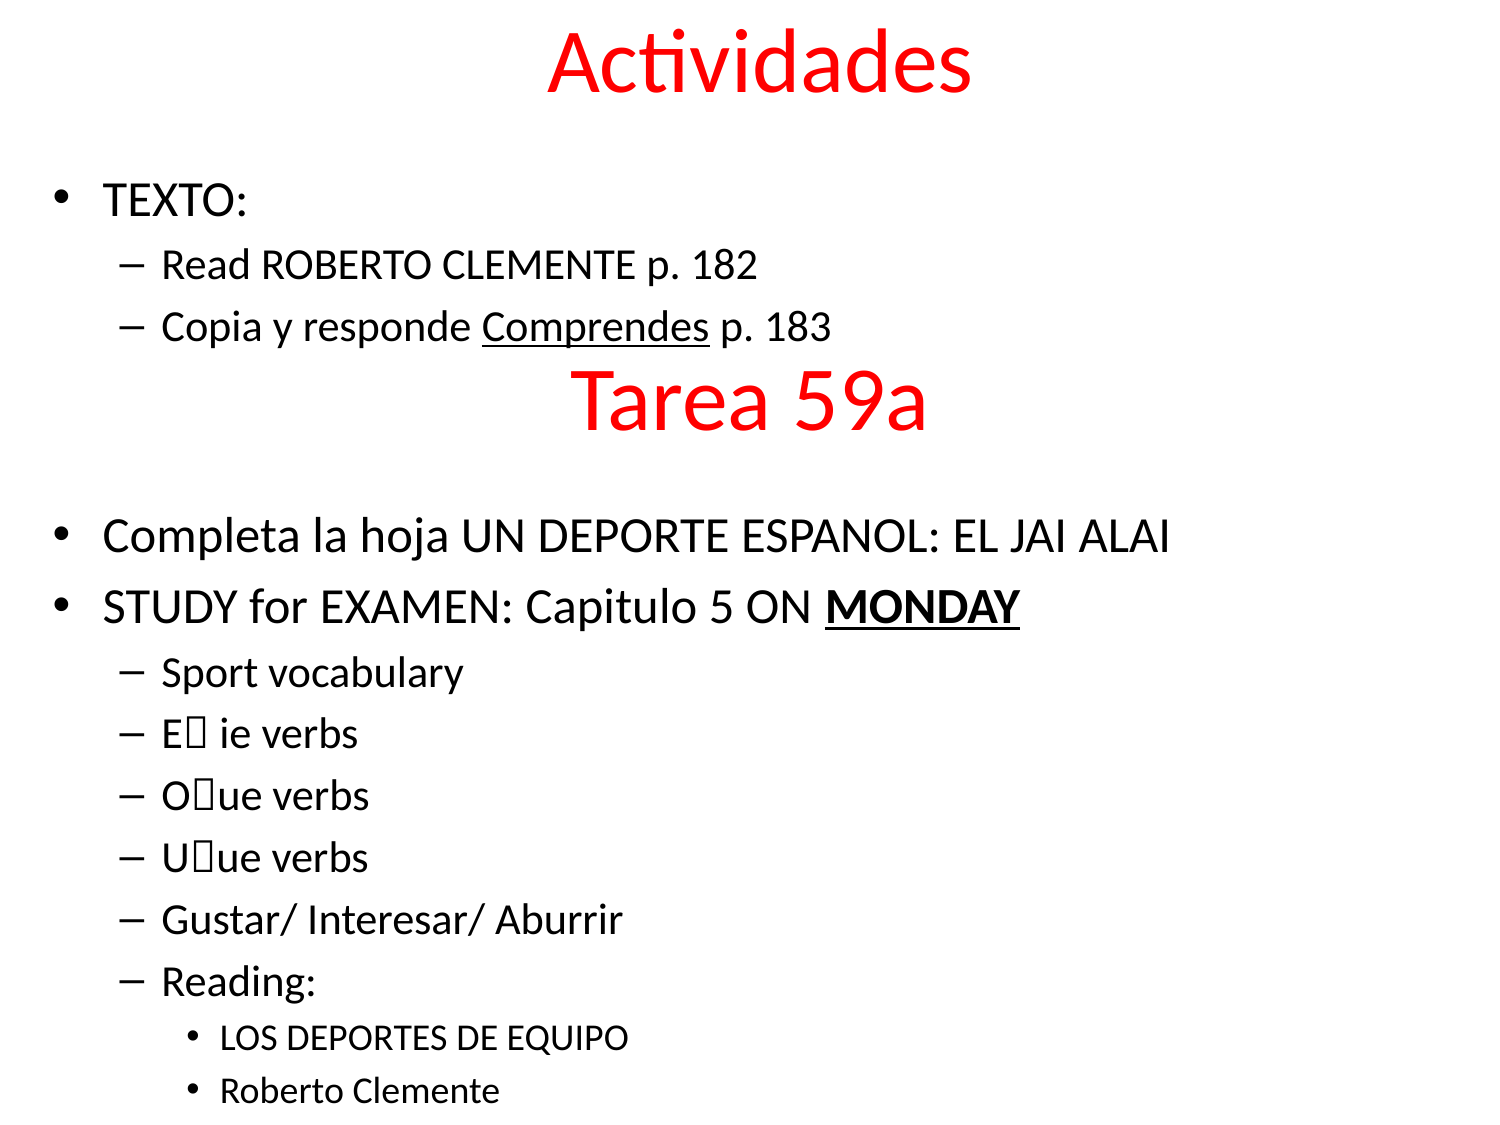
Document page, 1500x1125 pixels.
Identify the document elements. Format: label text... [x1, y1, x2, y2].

text_box Actividades [85, 0, 1436, 150]
title Tarea 59a [75, 299, 1425, 488]
list TEXTO: Read ROBERTO CLEMENTE p. 182 Copia y responde Comprendes p. 183 Completa la hoja UN DEPORTE ESPANOL: EL JAI ALAI STUDY for EXAMEN: Capitulo 5 ON MONDAY Sport vocabulary E ie verbs Oue verbs Uue verbs Gustar/ Interesar/ Aburrir Reading: LOS DEPORTES DE EQUIPO Roberto Clemente [37, 87, 1463, 1125]
